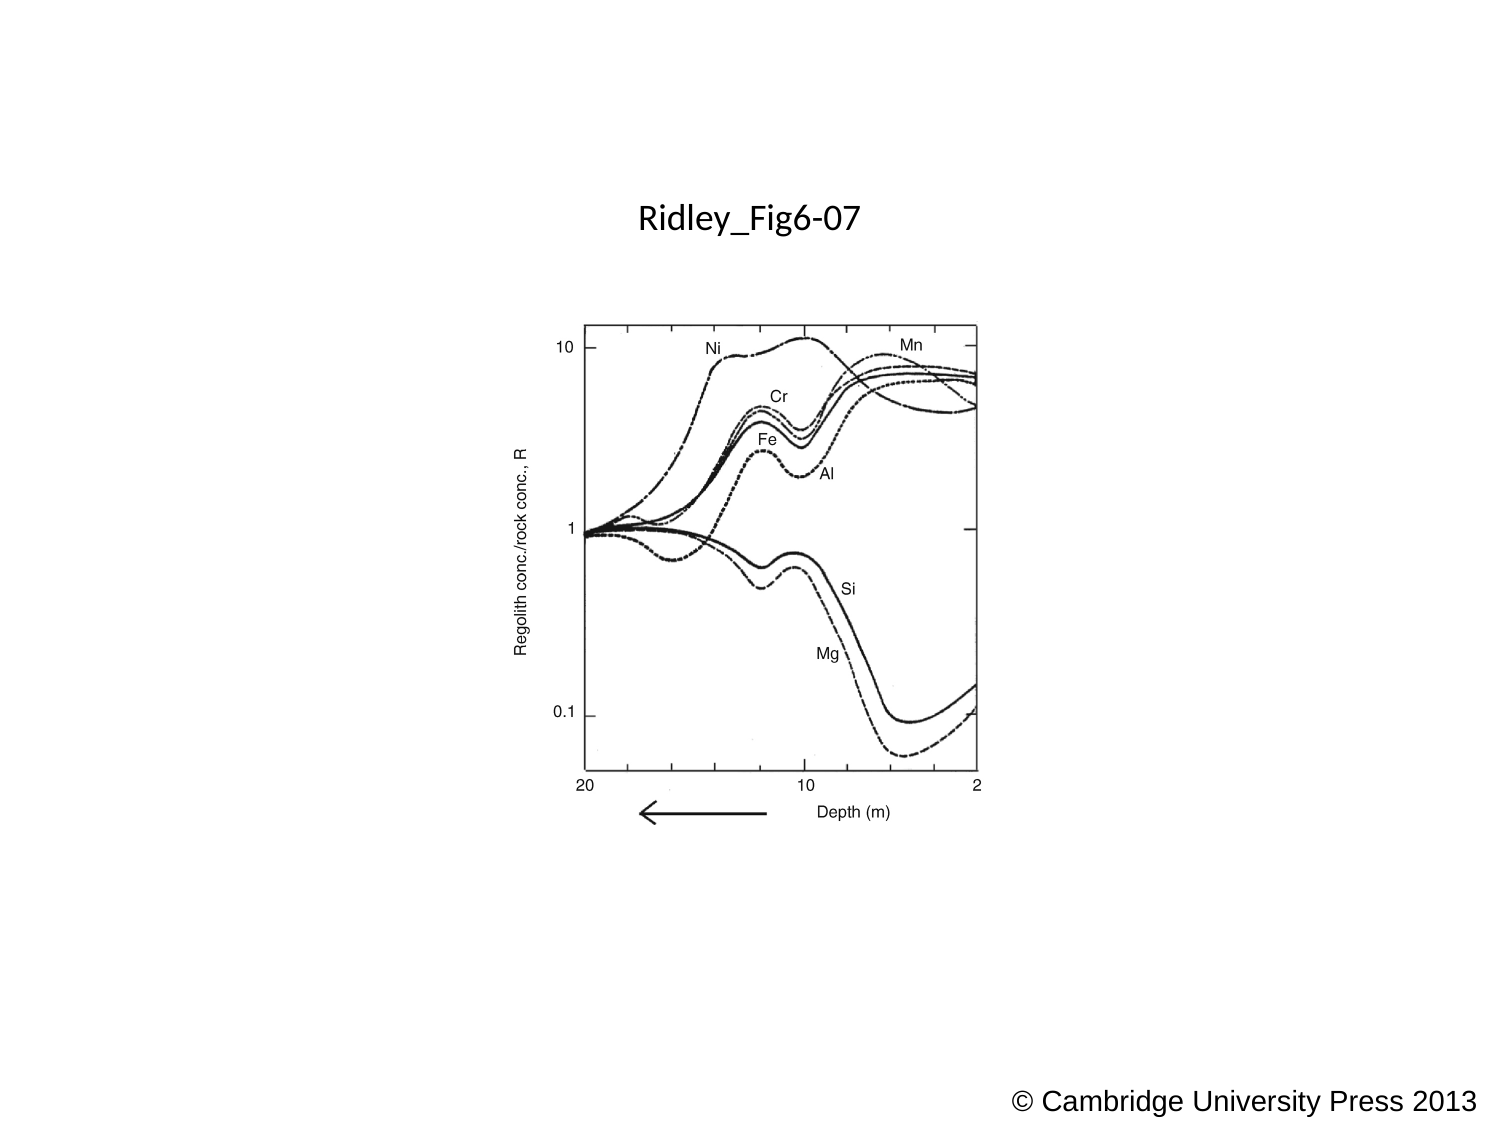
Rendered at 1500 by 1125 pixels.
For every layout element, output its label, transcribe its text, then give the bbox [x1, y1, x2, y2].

text_box © Cambridge University Press 2013 [907, 1074, 1493, 1125]
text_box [507, 185, 993, 826]
